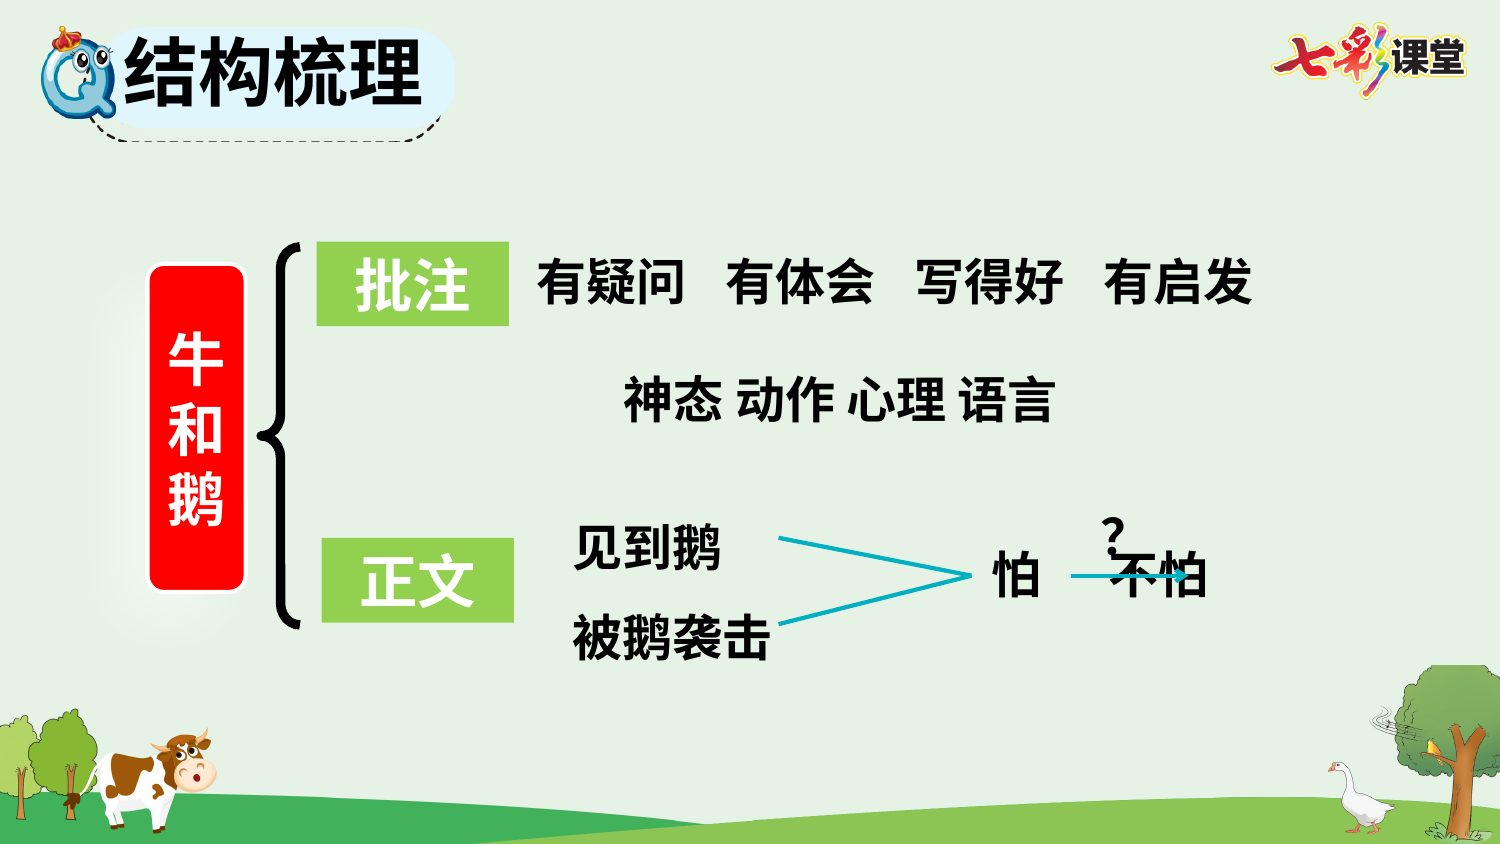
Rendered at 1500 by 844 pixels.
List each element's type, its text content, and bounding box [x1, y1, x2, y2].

text_box 有疑问 [525, 244, 714, 316]
text_box 有体会 [714, 244, 901, 316]
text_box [778, 575, 972, 625]
text_box 正文 [321, 537, 514, 623]
text_box guì [109, 293, 217, 626]
text_box 胳 [99, 281, 229, 637]
text_box 见到鹅 被鹅袭击 [560, 480, 857, 673]
picture [0, 0, 1500, 844]
text_box 批注5 [128, 319, 191, 605]
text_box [778, 537, 972, 575]
text_box 结构梳理 [112, 20, 461, 122]
text_box 有启发 [1092, 244, 1299, 316]
text_box 写得好 [903, 244, 1092, 316]
text_box 怕 不怕 [979, 537, 1331, 609]
text_box [118, 304, 205, 616]
text_box [260, 246, 301, 626]
text_box 牛和鹅 [145, 261, 248, 595]
text_box ？ [1089, 499, 1163, 572]
text_box 神态 动作 心理 语言 [609, 361, 1073, 437]
text_box 批注 [316, 241, 509, 327]
text_box [139, 340, 145, 574]
